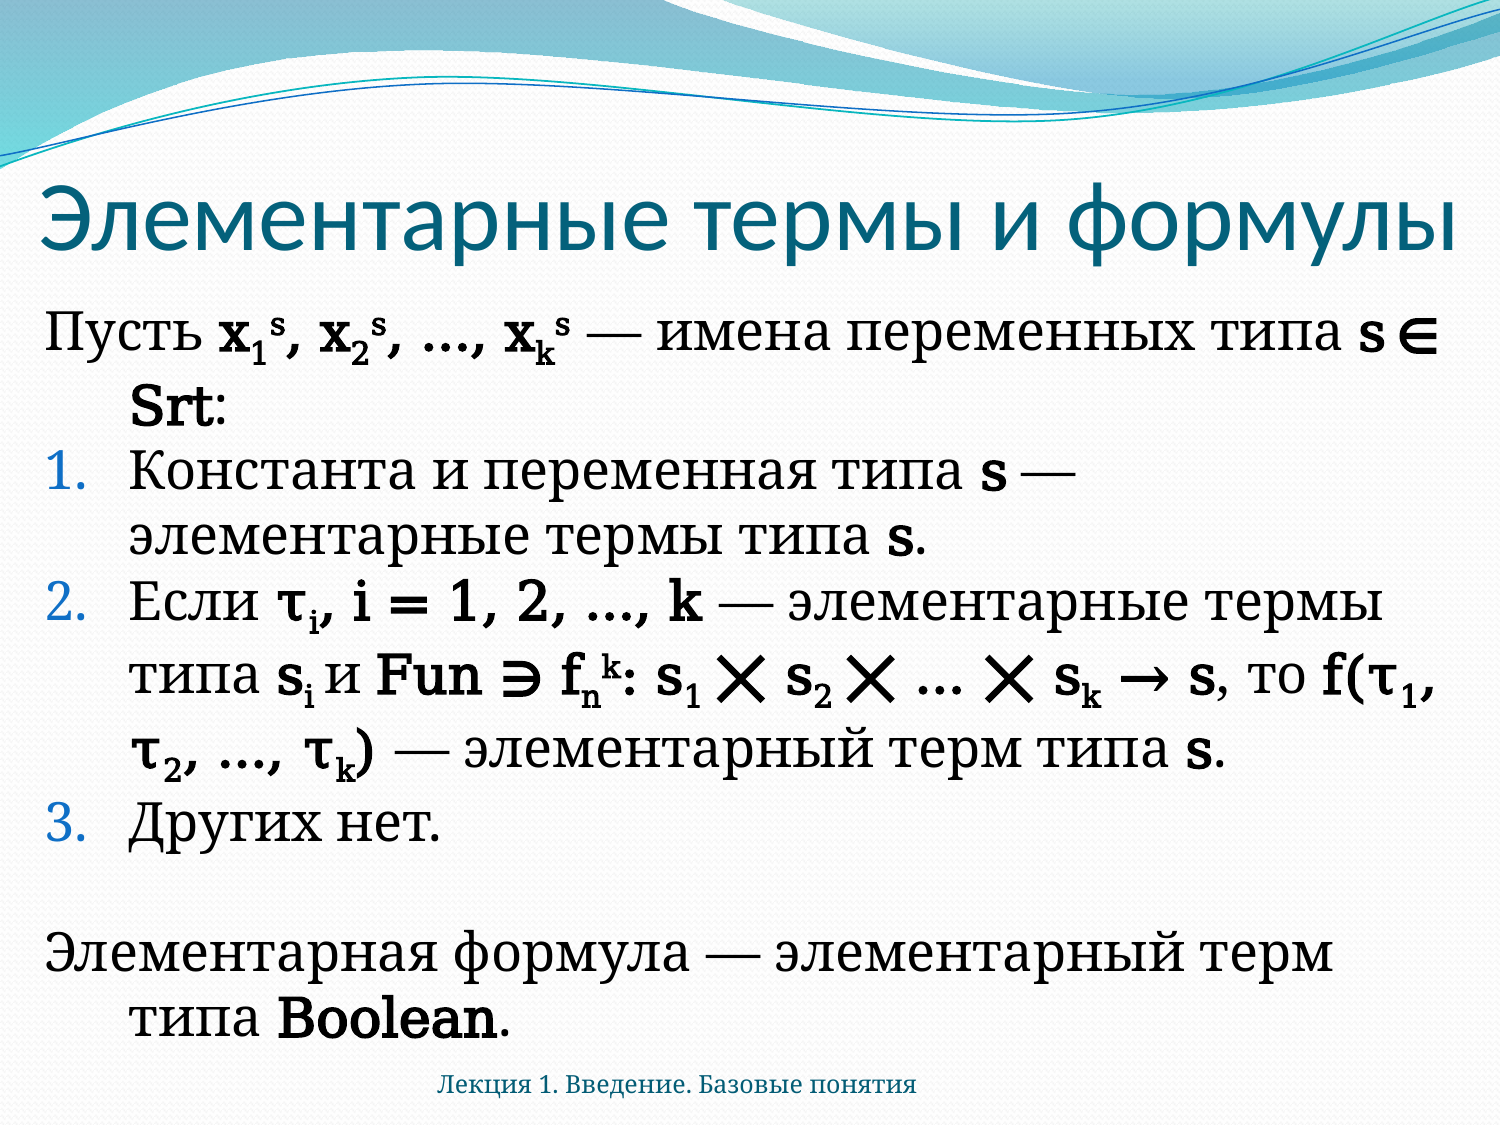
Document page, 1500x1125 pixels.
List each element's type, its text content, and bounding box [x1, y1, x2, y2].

footer Лекция 1. Введение. Базовые понятия [437, 1042, 988, 1103]
list Пусть x1s, x2s, …, xks — имена переменных типа s ∈ Srt: Константа и переменная типа s — элементарные термы типа s. Если τi, i = 1, 2, …, k — элементарные термы типа si и Fun ∋ fnk: s1 ⨉ s2 ⨉ … ⨉ sk → s, то f(τ1, τ2, …, τk) — элементарный терм типа s. Других нет. Элементарная формула — элементарный терм типа Boolean. [29, 273, 1471, 1071]
title Элементарные термы и формулы [29, 83, 1471, 271]
